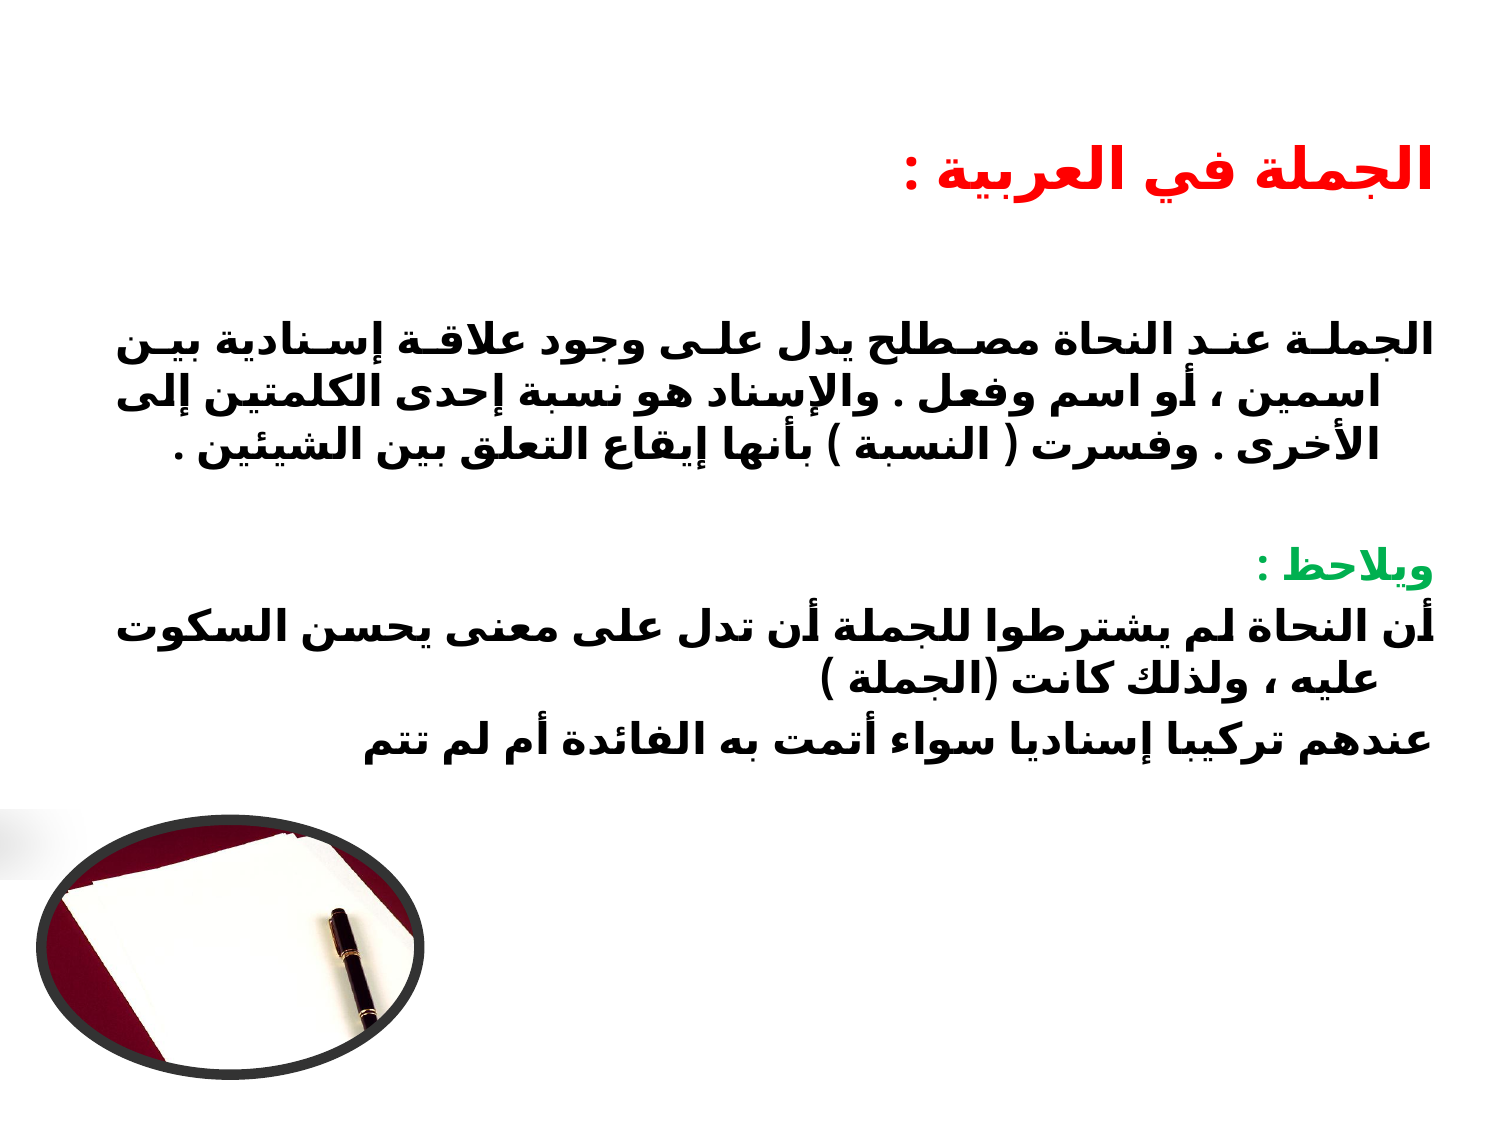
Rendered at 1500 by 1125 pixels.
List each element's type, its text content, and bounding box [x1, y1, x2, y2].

list الجملة في العربية : الجملة عند النحاة مصطلح يدل على وجود علاقة إسنادية بين اسمين ، أو اسم وفعل . والإسناد هو نسبة إحدى الكلمتين إلى الأخرى . وفسرت ( النسبة ) بأنها إيقاع التعلق بين الشيئين . ويلاحظ : أن النحاة لم يشترطوا للجملة أن تدل على معنى يحسن السكوت عليه ، ولذلك كانت (الجملة ) عندهم تركيبا إسناديا سواء أتمت به الفائدة أم لم تتم [100, 42, 1451, 786]
picture [41, 819, 420, 1075]
